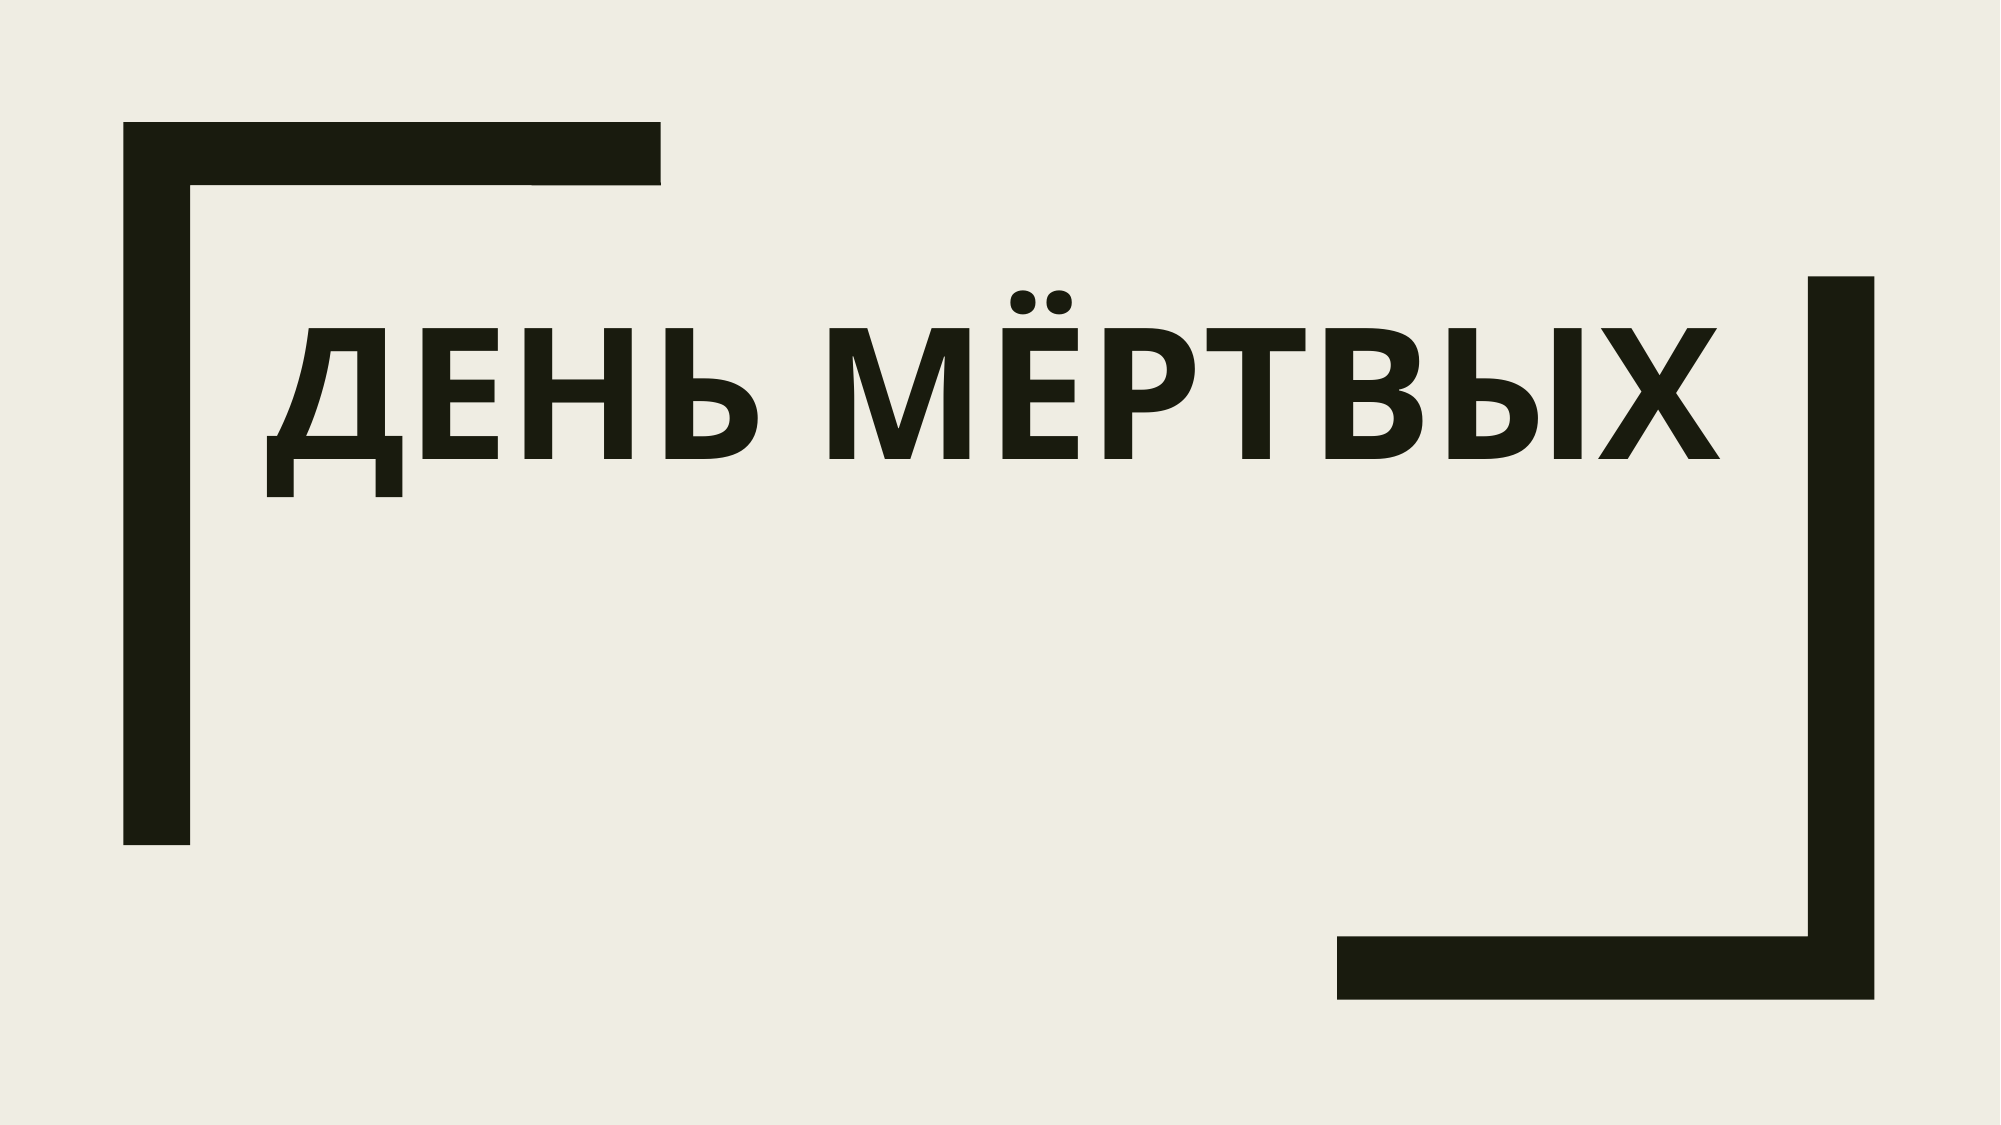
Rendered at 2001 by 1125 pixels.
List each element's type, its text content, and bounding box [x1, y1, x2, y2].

title День Мёртвых [243, 114, 1744, 506]
